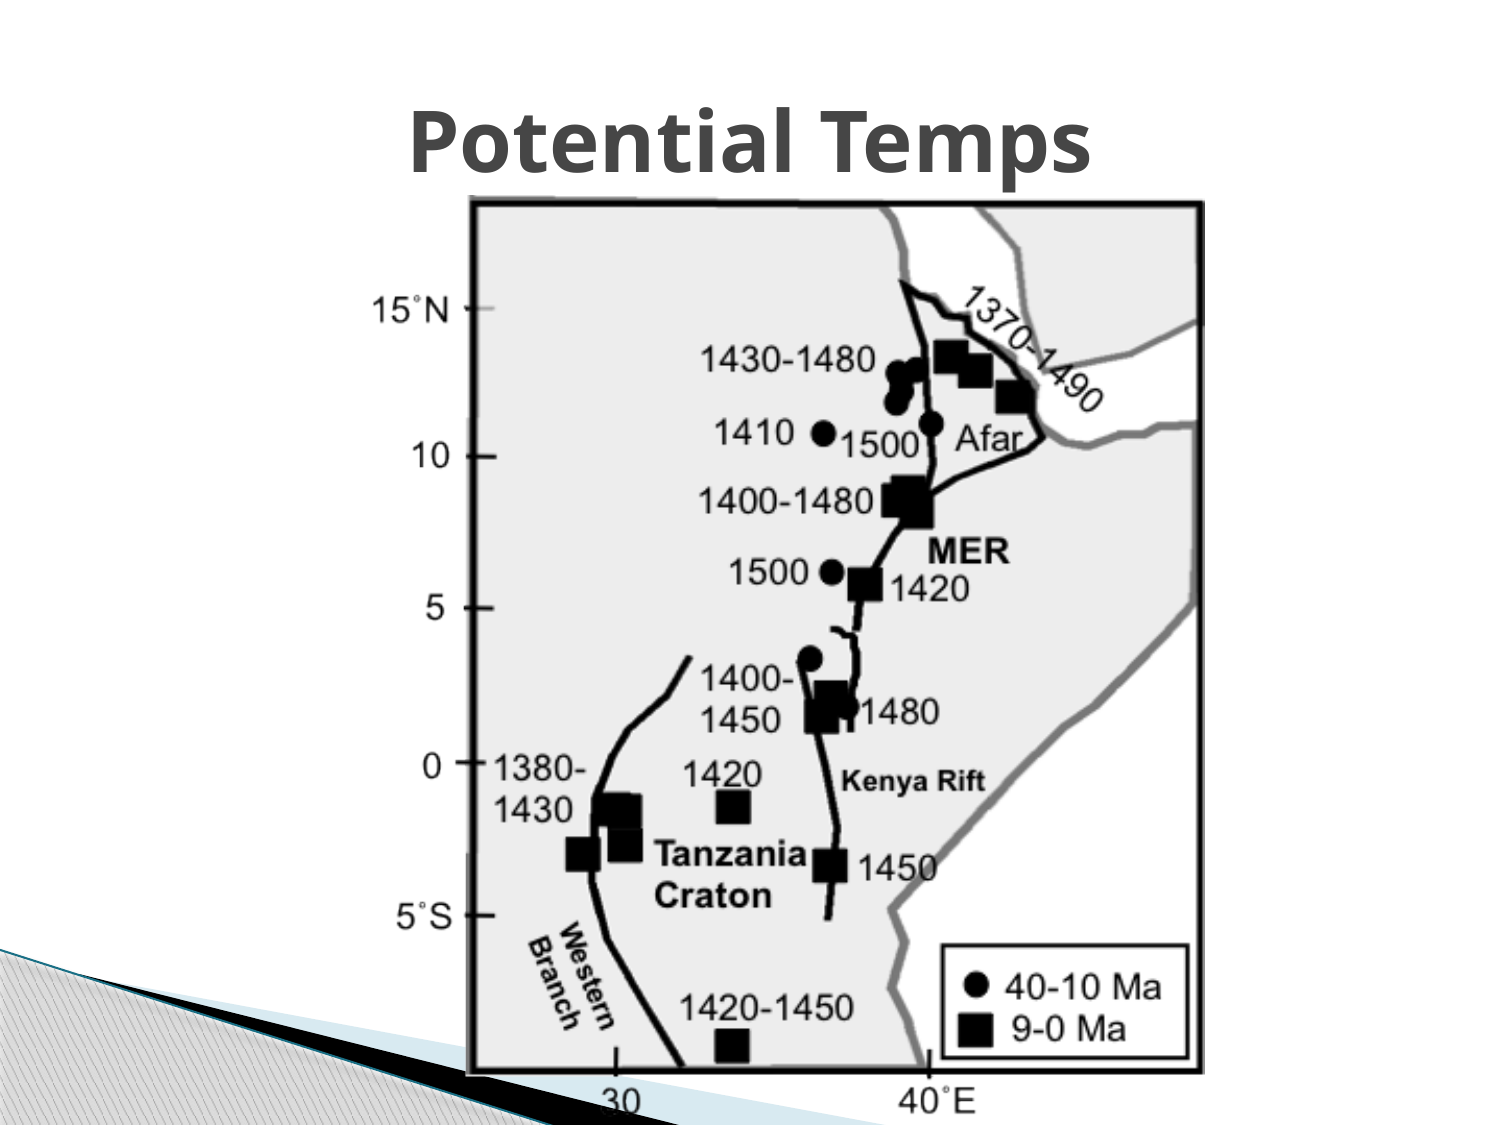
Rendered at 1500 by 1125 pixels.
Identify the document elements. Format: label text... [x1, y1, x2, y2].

title Potential Temps [75, 45, 1425, 233]
picture [370, 195, 1205, 1125]
